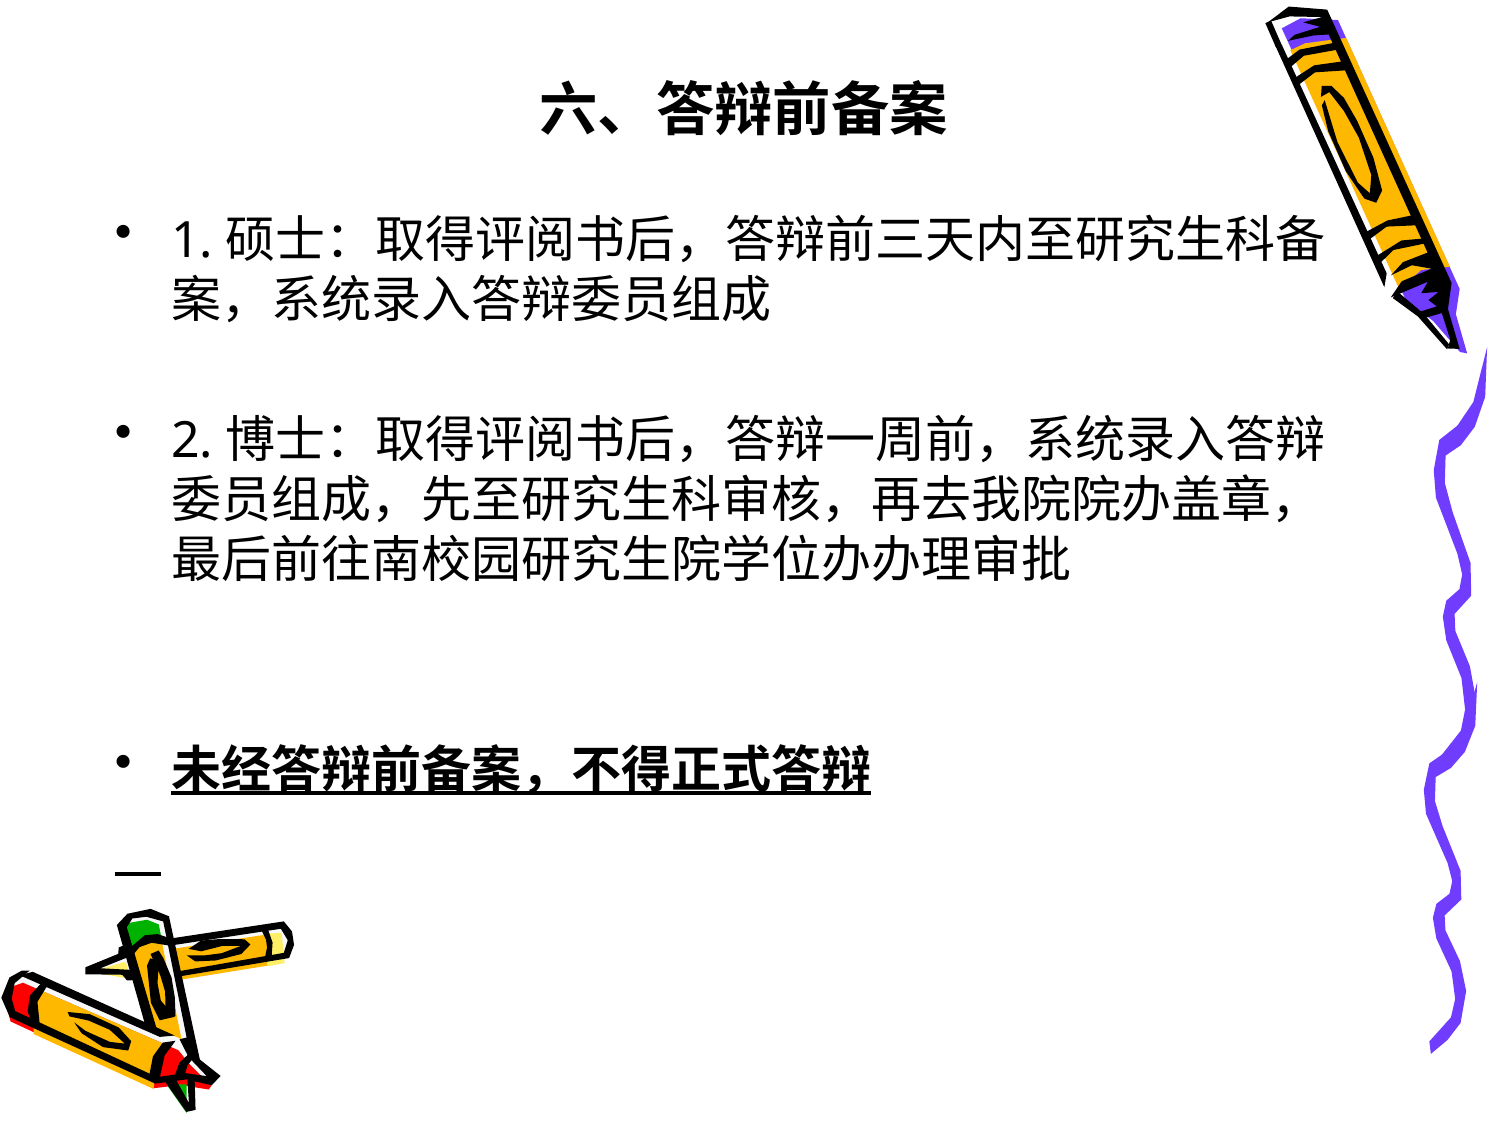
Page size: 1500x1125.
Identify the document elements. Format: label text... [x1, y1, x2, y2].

title 六、答辩前备案 [81, 24, 1406, 150]
list 1.硕士：取得评阅书后，答辩前三天内至研究生科备案，系统录入答辩委员组成 2.博士：取得评阅书后，答辩一周前，系统录入答辩委员组成，先至研究生科审核，再去我院院办盖章，最后前往南校园研究生院学位办办理审批 未经答辩前备案，不得正式答辩 [99, 199, 1363, 1125]
